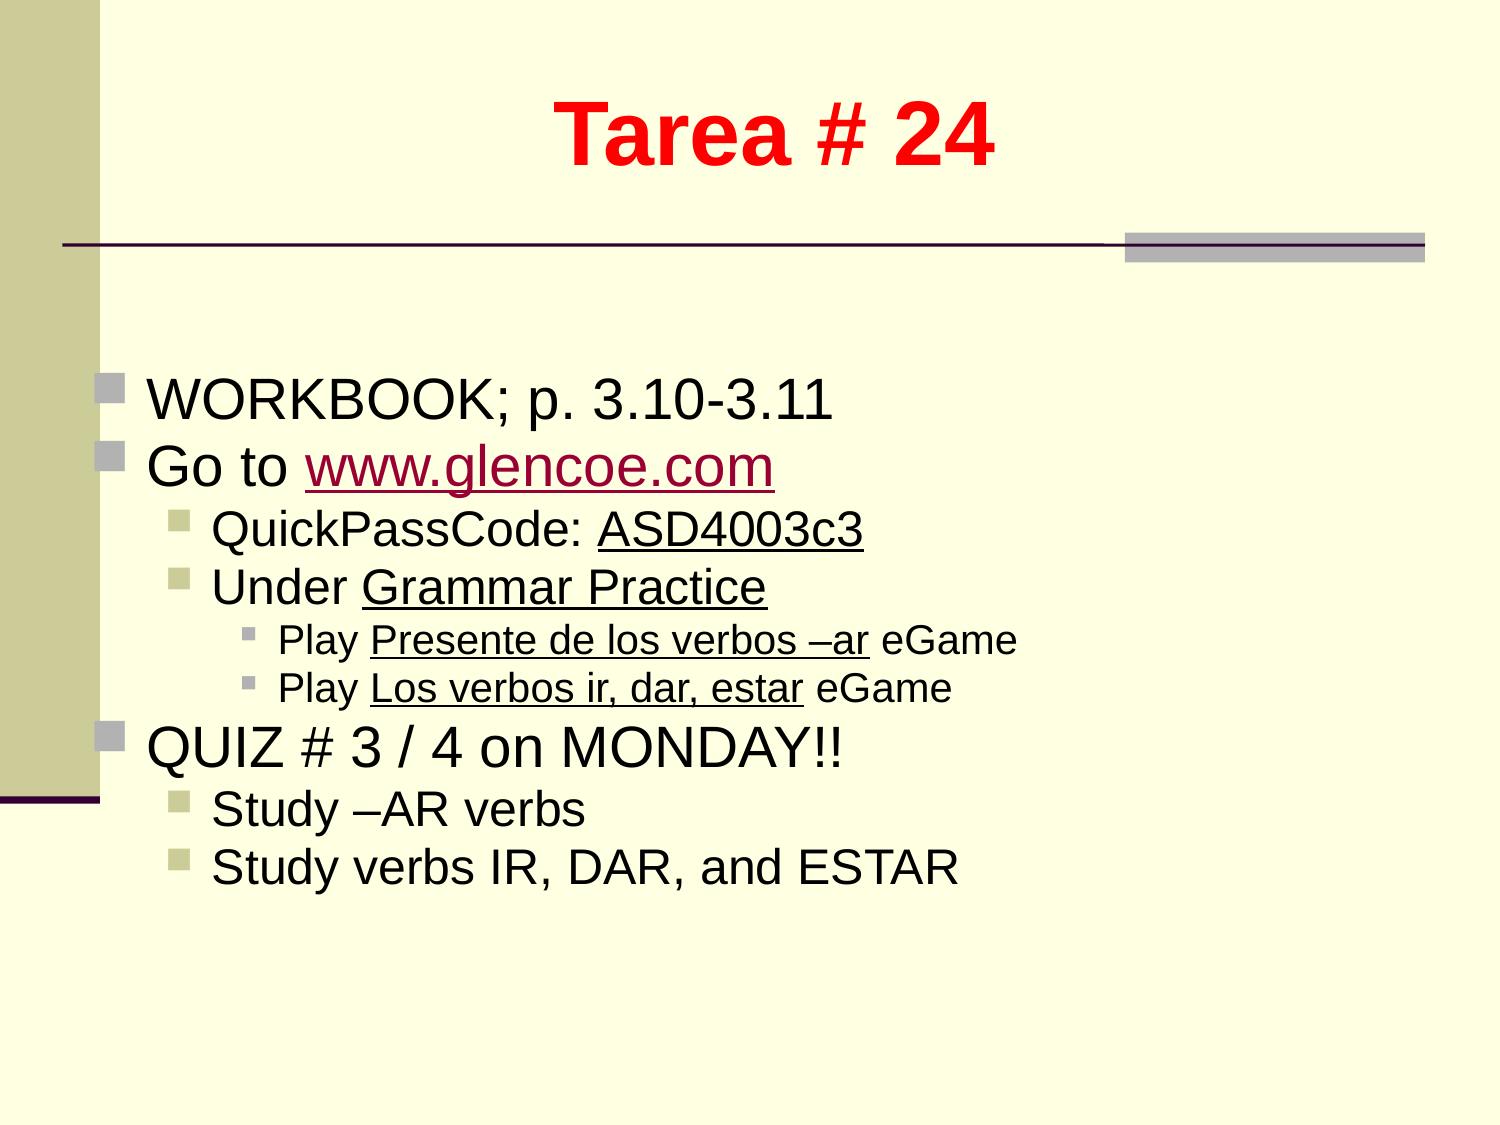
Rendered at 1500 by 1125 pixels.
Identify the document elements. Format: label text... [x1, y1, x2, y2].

list WORKBOOK; p. 3.10-3.11 Go to www.glencoe.com QuickPassCode: ASD4003c3 Under Grammar Practice Play Presente de los verbos –ar eGame Play Los verbos ir, dar, estar eGame QUIZ # 3 / 4 on MONDAY!! Study –AR verbs Study verbs IR, DAR, and ESTAR [75, 149, 1425, 1075]
text_box Tarea # 24 [99, 62, 1450, 196]
